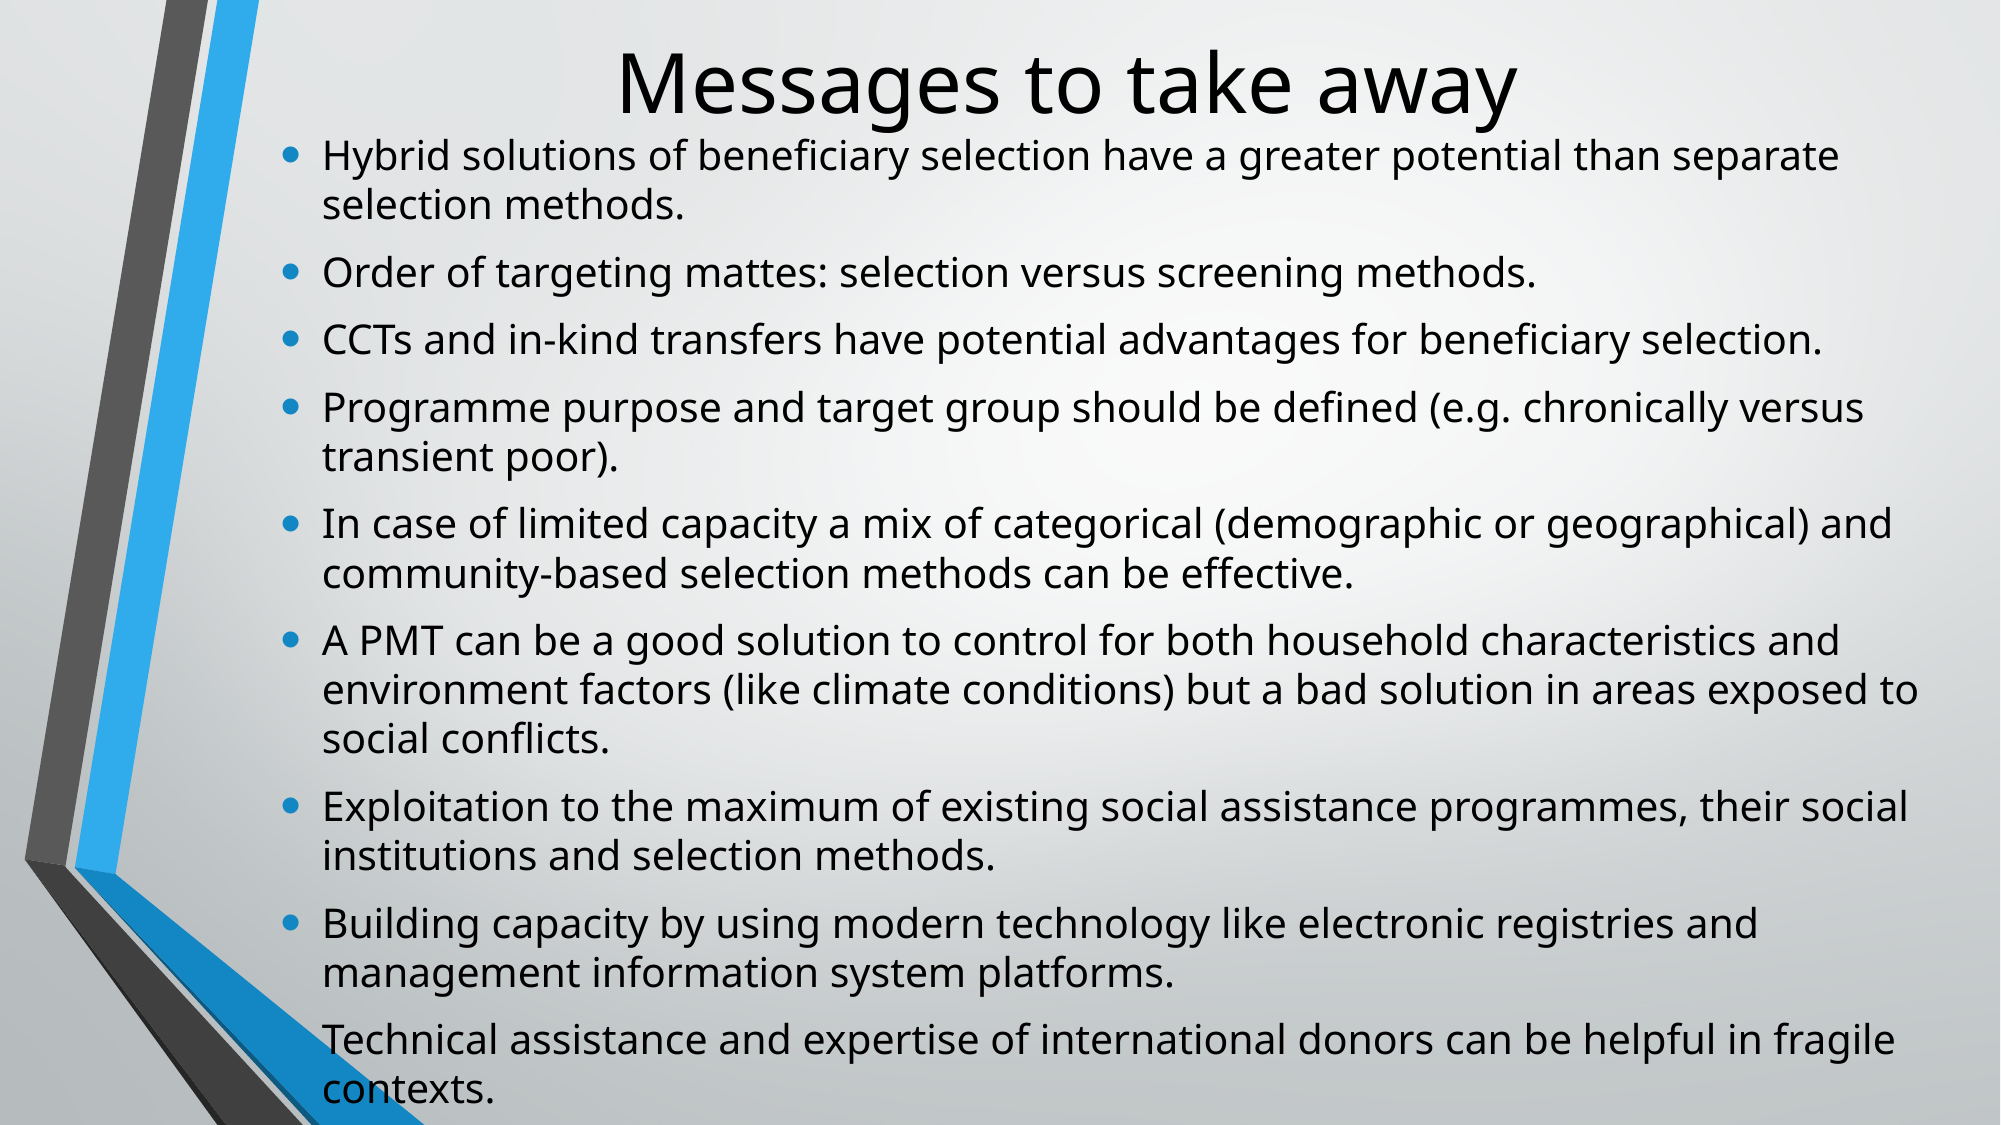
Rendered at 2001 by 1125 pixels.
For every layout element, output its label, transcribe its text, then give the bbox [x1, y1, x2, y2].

title Messages to take away [245, 10, 1889, 151]
list Hybrid solutions of beneficiary selection have a greater potential than separate selection methods. Order of targeting mattes: selection versus screening methods. CCTs and in-kind transfers have potential advantages for beneficiary selection. Programme purpose and target group should be defined (e.g. chronically versus transient poor). In case of limited capacity a mix of categorical (demographic or geographical) and community-based selection methods can be effective. A PMT can be a good solution to control for both household characteristics and environment factors (like climate conditions) but a bad solution in areas exposed to social conflicts. Exploitation to the maximum of existing social assistance programmes, their social institutions and selection methods. Building capacity by using modern technology like electronic registries and management information system platforms. Technical assistance and expertise of international donors can be helpful in fragile contexts. [265, 116, 1990, 1125]
